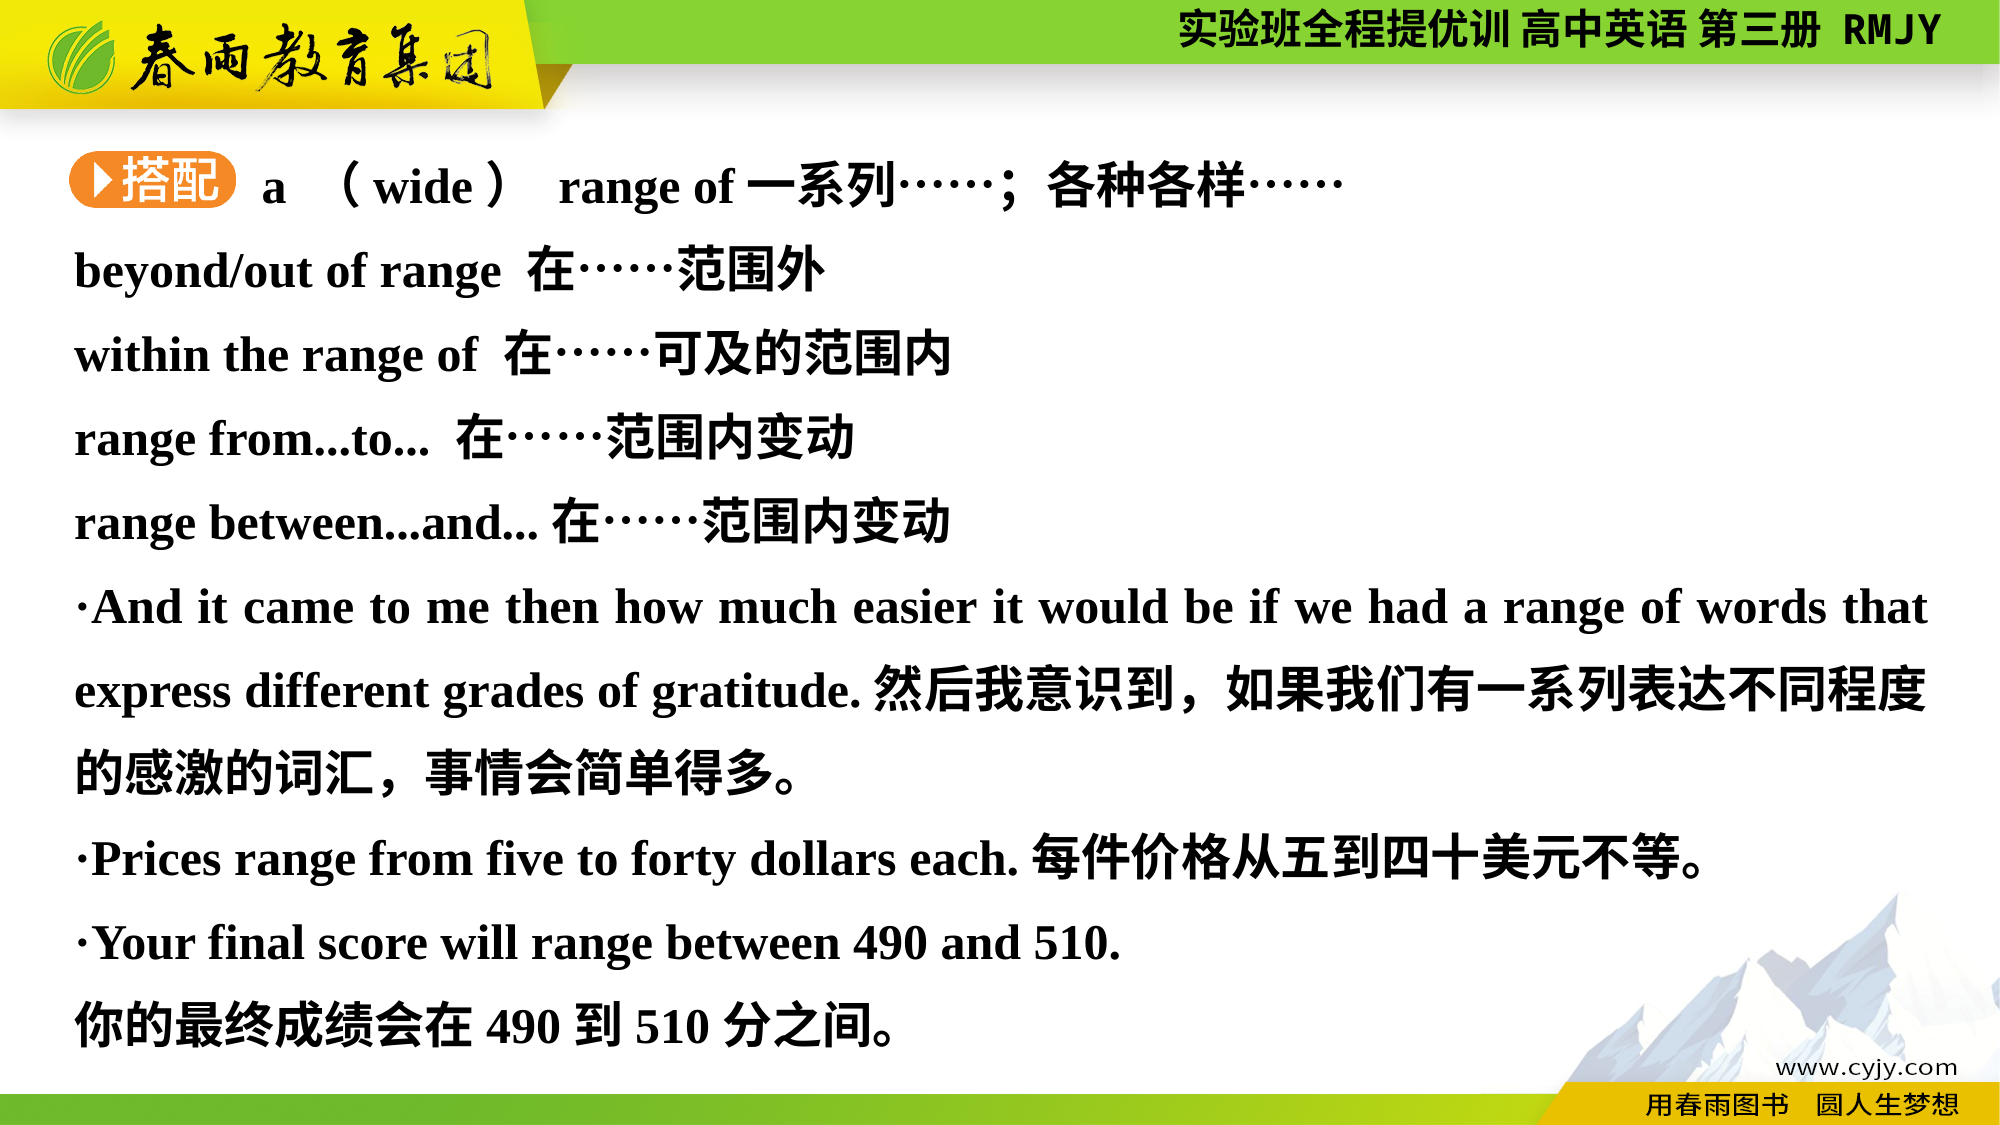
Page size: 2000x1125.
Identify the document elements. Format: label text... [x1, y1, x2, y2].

picture [0, 0, 2000, 1125]
list a （wide） range of一系列……；各种各样…… beyond/out of range 在……范围外 within the range of 在……可及的范围内 range from...to... 在……范围内变动 range between...and...在……范围内变动 ·And it came to me then how much easier it would be if we had a range of words that express different grades of gratitude.然后我意识到，如果我们有一系列表达不同程度的感激的词汇，事情会简单得多。 ·Prices range from five to forty dollars each.每件价格从五到四十美元不等。 ·Your final score will range between 490 and 510. 你的最终成绩会在490到510分之间。 [59, 122, 1944, 1071]
